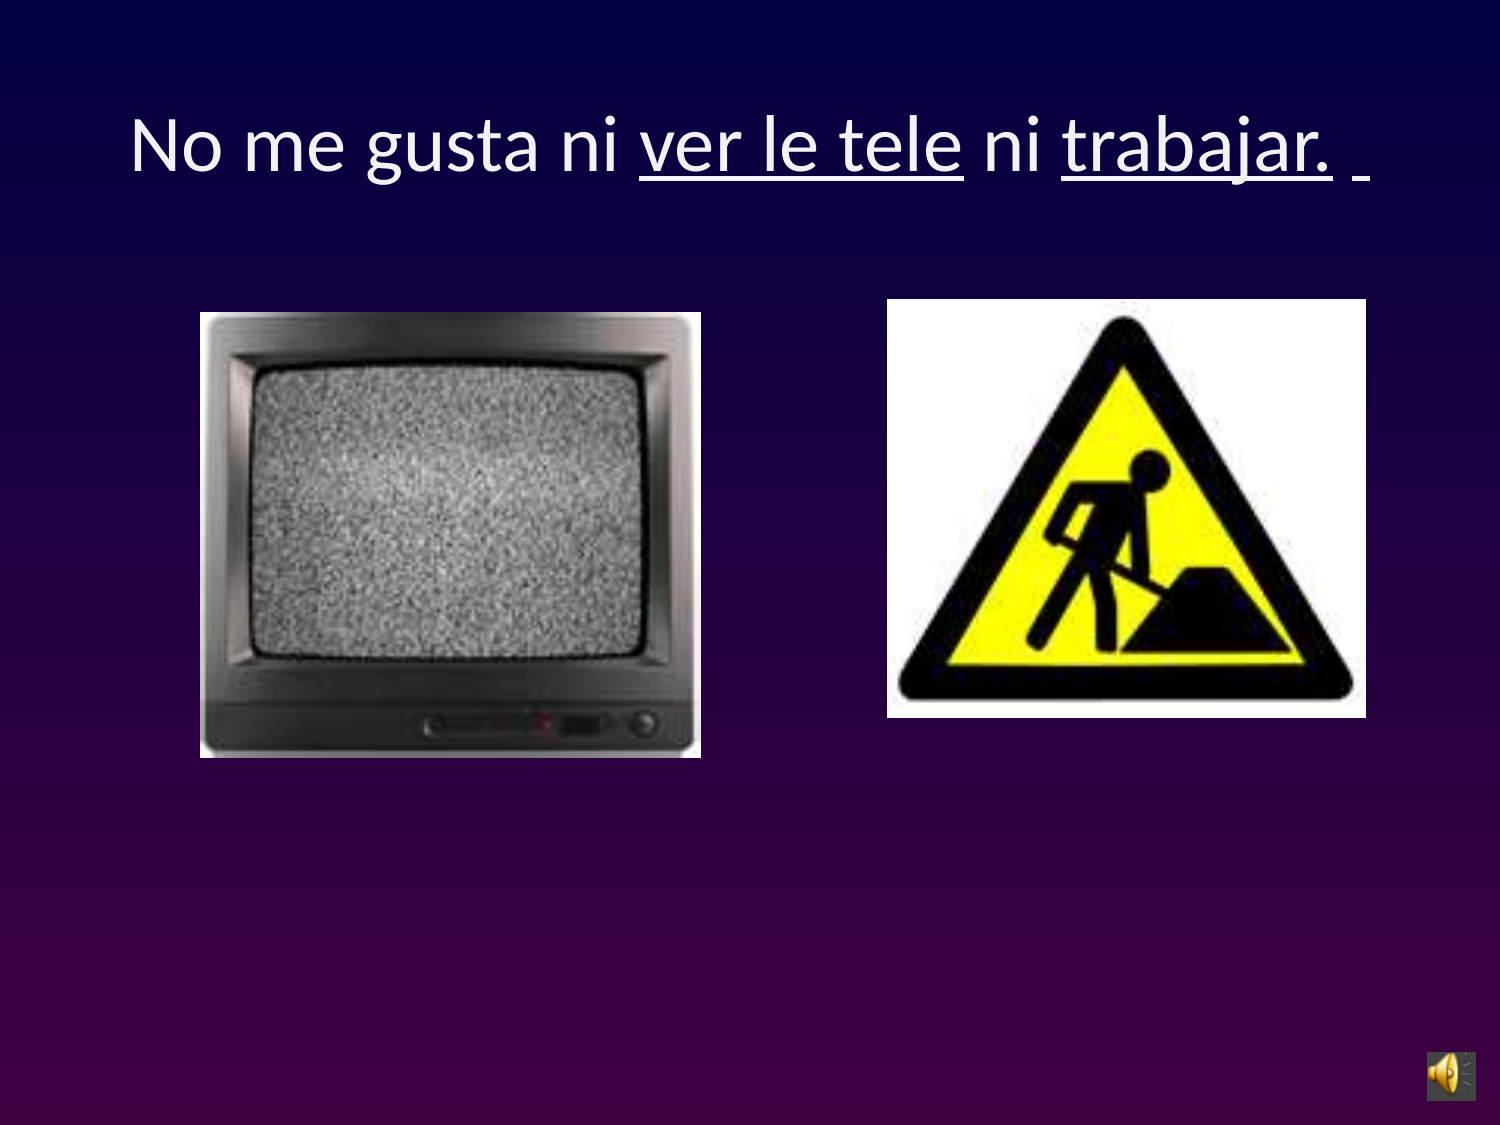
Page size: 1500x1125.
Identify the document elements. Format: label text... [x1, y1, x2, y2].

title No me gusta ni ver le tele ni trabajar. [75, 45, 1425, 233]
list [199, 312, 702, 758]
picture [1426, 1051, 1477, 1102]
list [887, 299, 1366, 719]
